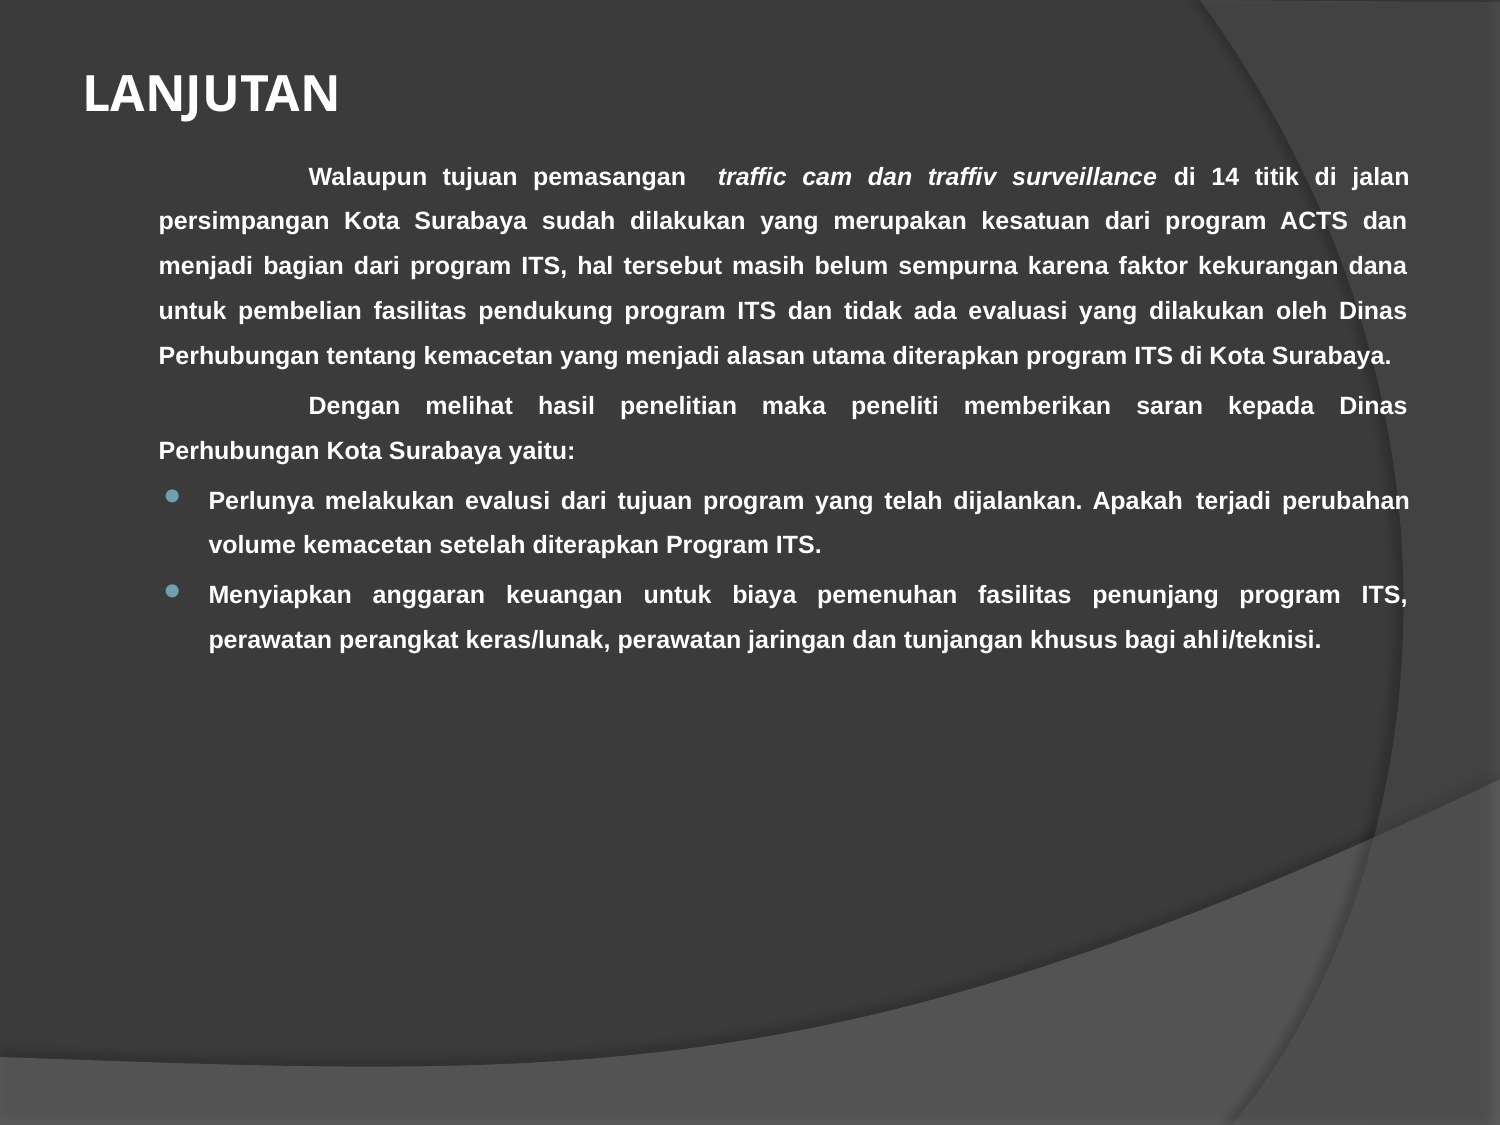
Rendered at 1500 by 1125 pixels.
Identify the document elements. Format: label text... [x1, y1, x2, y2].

list Walaupun tujuan pemasangan traffic cam dan traffiv surveillance di 14 titik di jalan persimpangan Kota Surabaya sudah dilakukan yang merupakan kesatuan dari program ACTS dan menjadi bagian dari program ITS, hal tersebut masih belum sempurna karena faktor kekurangan dana untuk pembelian fasilitas pendukung program ITS dan tidak ada evaluasi yang dilakukan oleh Dinas Perhubungan tentang kemacetan yang menjadi alasan utama diterapkan program ITS di Kota Surabaya. Dengan melihat hasil penelitian maka peneliti memberikan saran kepada Dinas Perhubungan Kota Surabaya yaitu: Perlunya melakukan evalusi dari tujuan program yang telah dijalankan. Apakah terjadi perubahan volume kemacetan setelah diterapkan Program ITS. Menyiapkan anggaran keuangan untuk biaya pemenuhan fasilitas penunjang program ITS, perawatan perangkat keras/lunak, perawatan jaringan dan tunjangan khusus bagi ahli/teknisi. [75, 137, 1425, 775]
title LANJUTAN [75, 45, 1300, 137]
